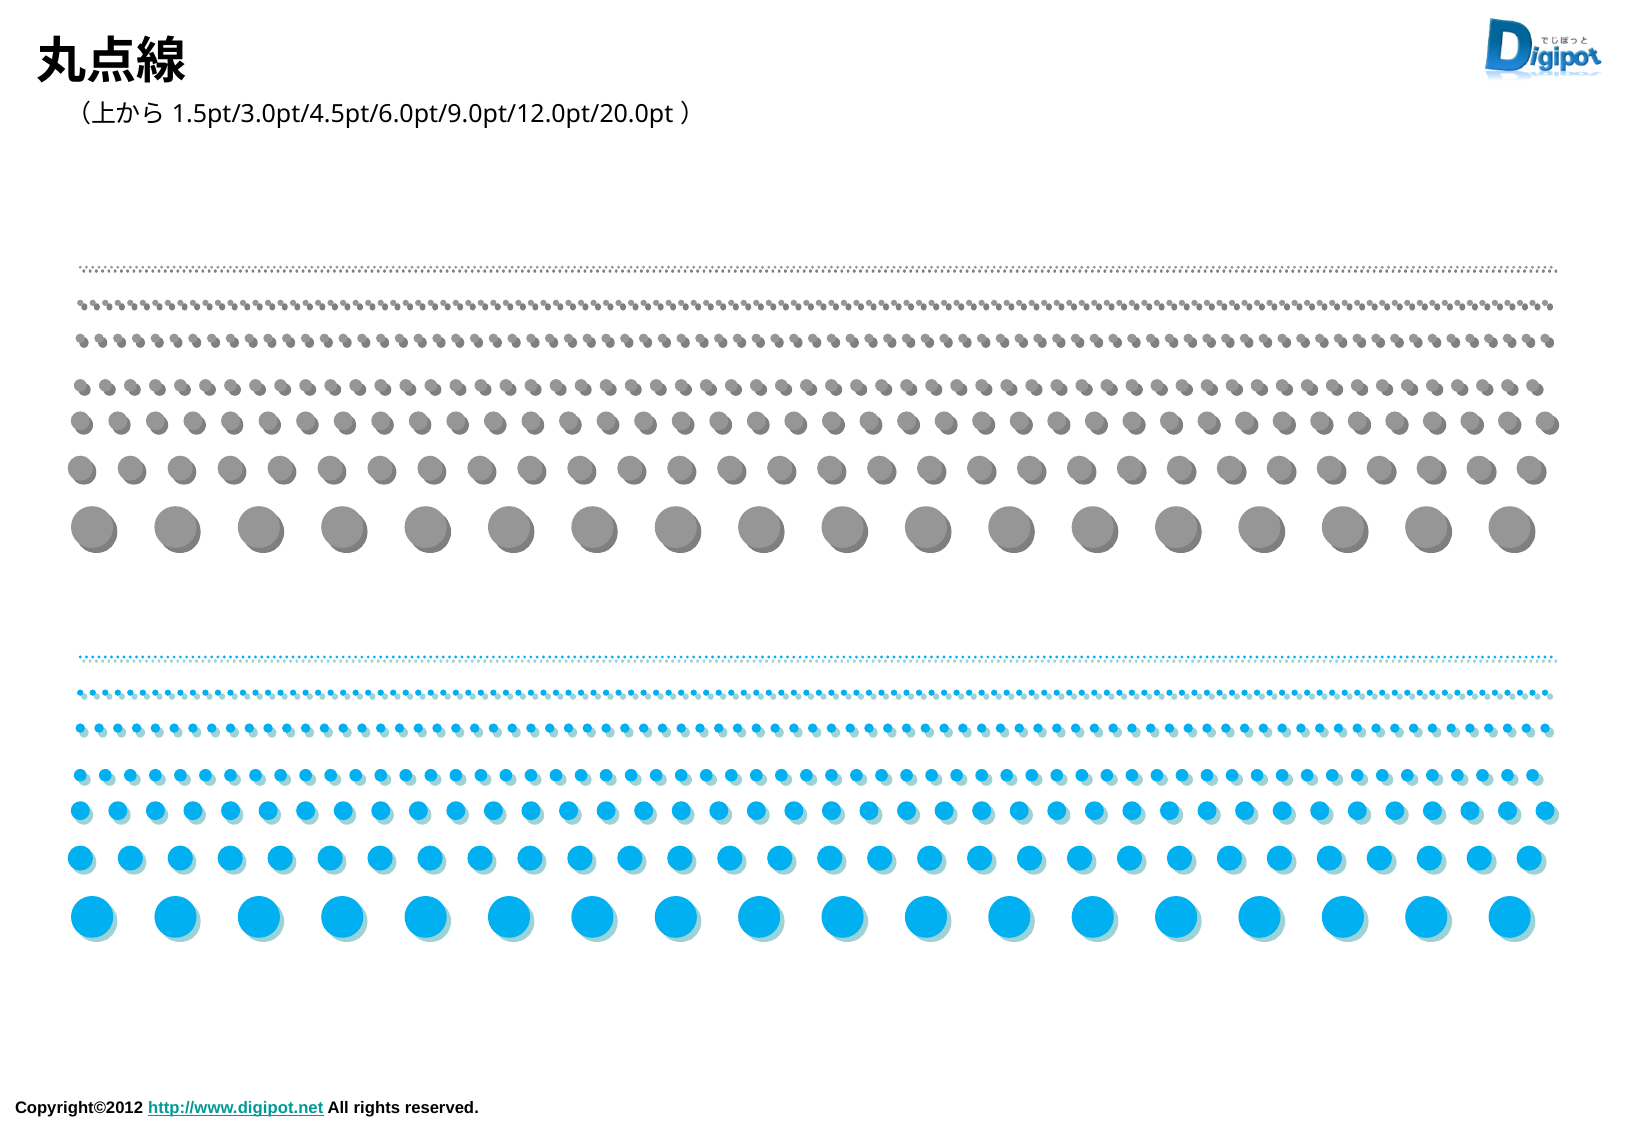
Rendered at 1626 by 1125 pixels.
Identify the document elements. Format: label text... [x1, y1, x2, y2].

text_box （上から1.5pt/3.0pt/4.5pt/6.0pt/9.0pt/12.0pt/20.0pt） [51, 90, 721, 135]
picture [1485, 18, 1602, 82]
title 丸点線 [21, 19, 881, 98]
